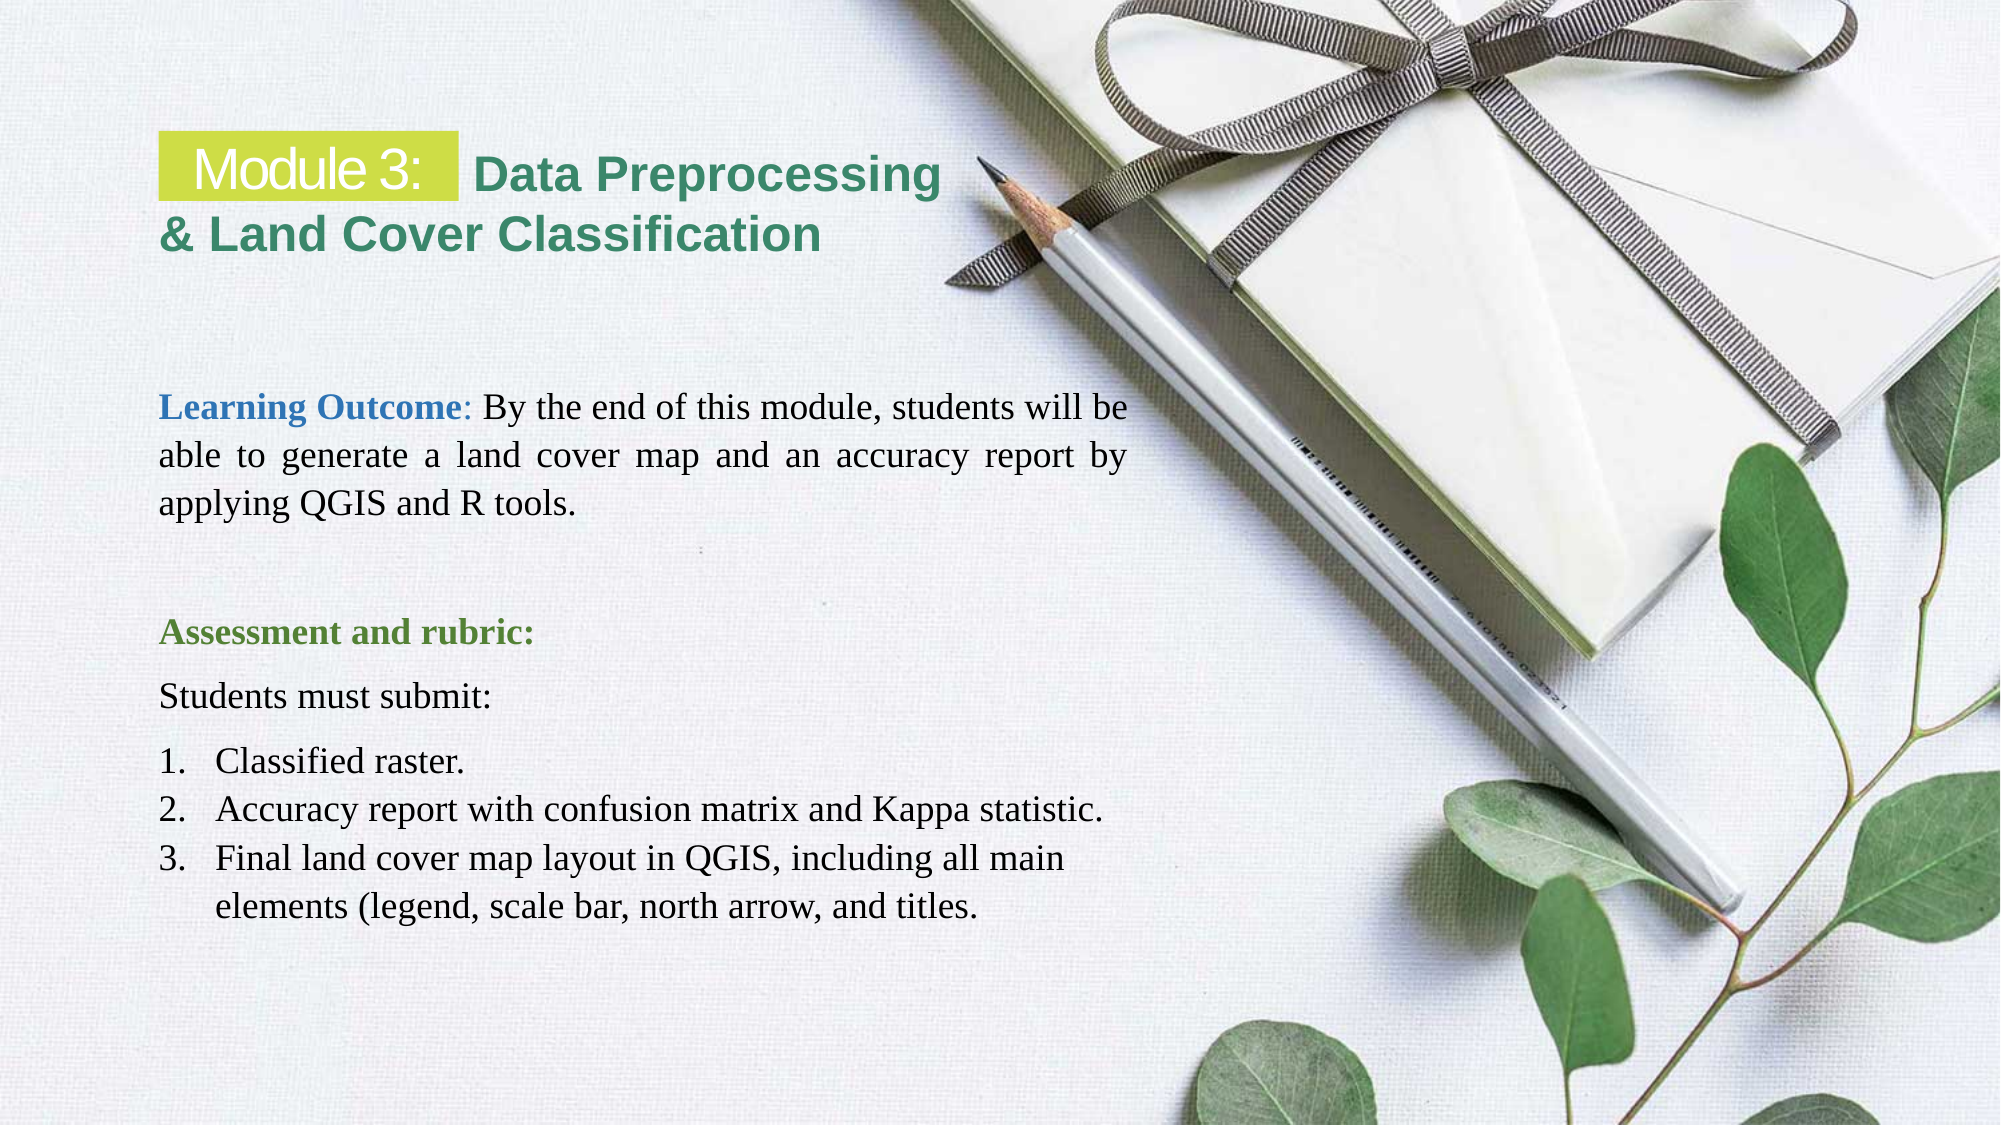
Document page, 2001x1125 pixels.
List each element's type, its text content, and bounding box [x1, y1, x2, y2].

picture [0, 0, 2001, 1125]
text_box Module 3: [158, 130, 459, 201]
text_box Assessment and rubric: Students must submit: Classified raster. Accuracy report with confusion matrix and Kappa statistic. Final land cover map layout in QGIS, including all main elements (legend, scale bar, north arrow, and titles. [143, 596, 1144, 933]
text_box Learning Outcome: By the end of this module, students will be able to generate a land cover map and an accuracy report by applying QGIS and R tools. [143, 371, 1144, 531]
text_box Data Preprocessing & Land Cover Classification [143, 133, 958, 269]
